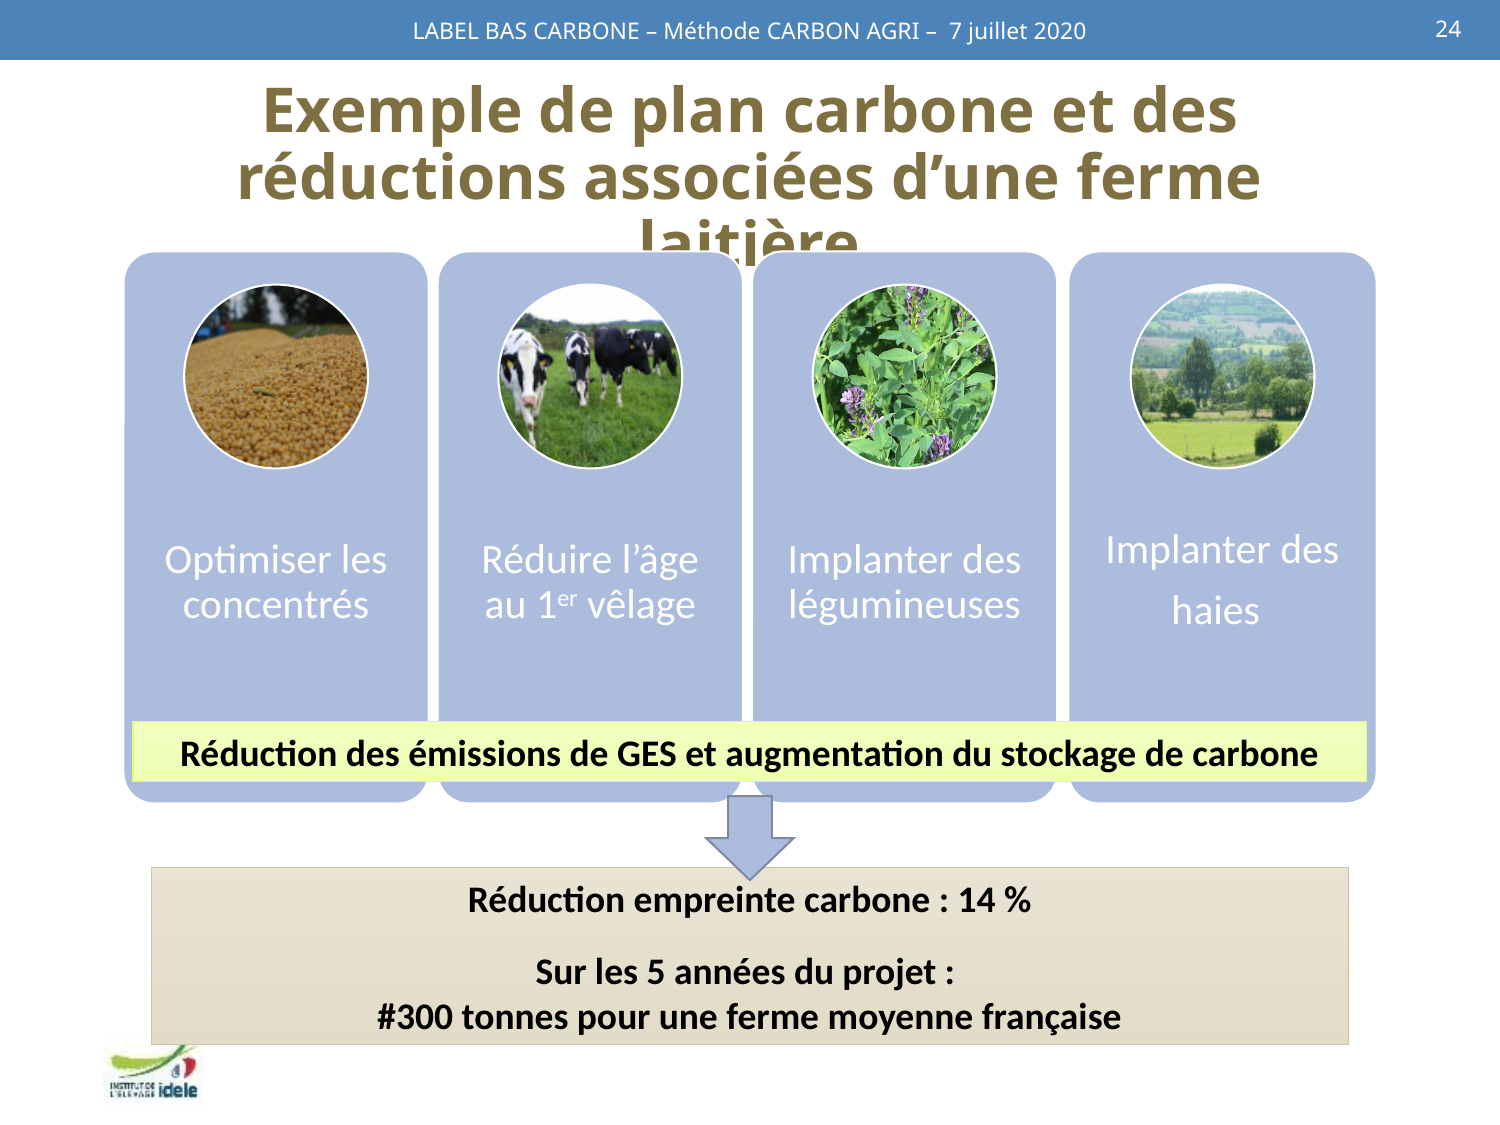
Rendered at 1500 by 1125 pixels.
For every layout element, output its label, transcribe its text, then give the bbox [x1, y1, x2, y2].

title Exemple de plan carbone et des réductions associées d’une ferme laitière [103, 70, 1397, 289]
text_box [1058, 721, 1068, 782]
text_box [703, 804, 797, 882]
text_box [1068, 251, 1377, 804]
slide_number 24 [1397, 0, 1500, 60]
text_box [123, 251, 1058, 804]
picture [103, 1035, 205, 1107]
text_box Réduction empreinte carbone : 14 % Sur les 5 années du projet : #300 tonnes pour une ferme moyenne française [151, 867, 1349, 1045]
footer LABEL BAS CARBONE – Méthode CARBON AGRI – 7 juillet 2020 [103, 0, 1397, 60]
